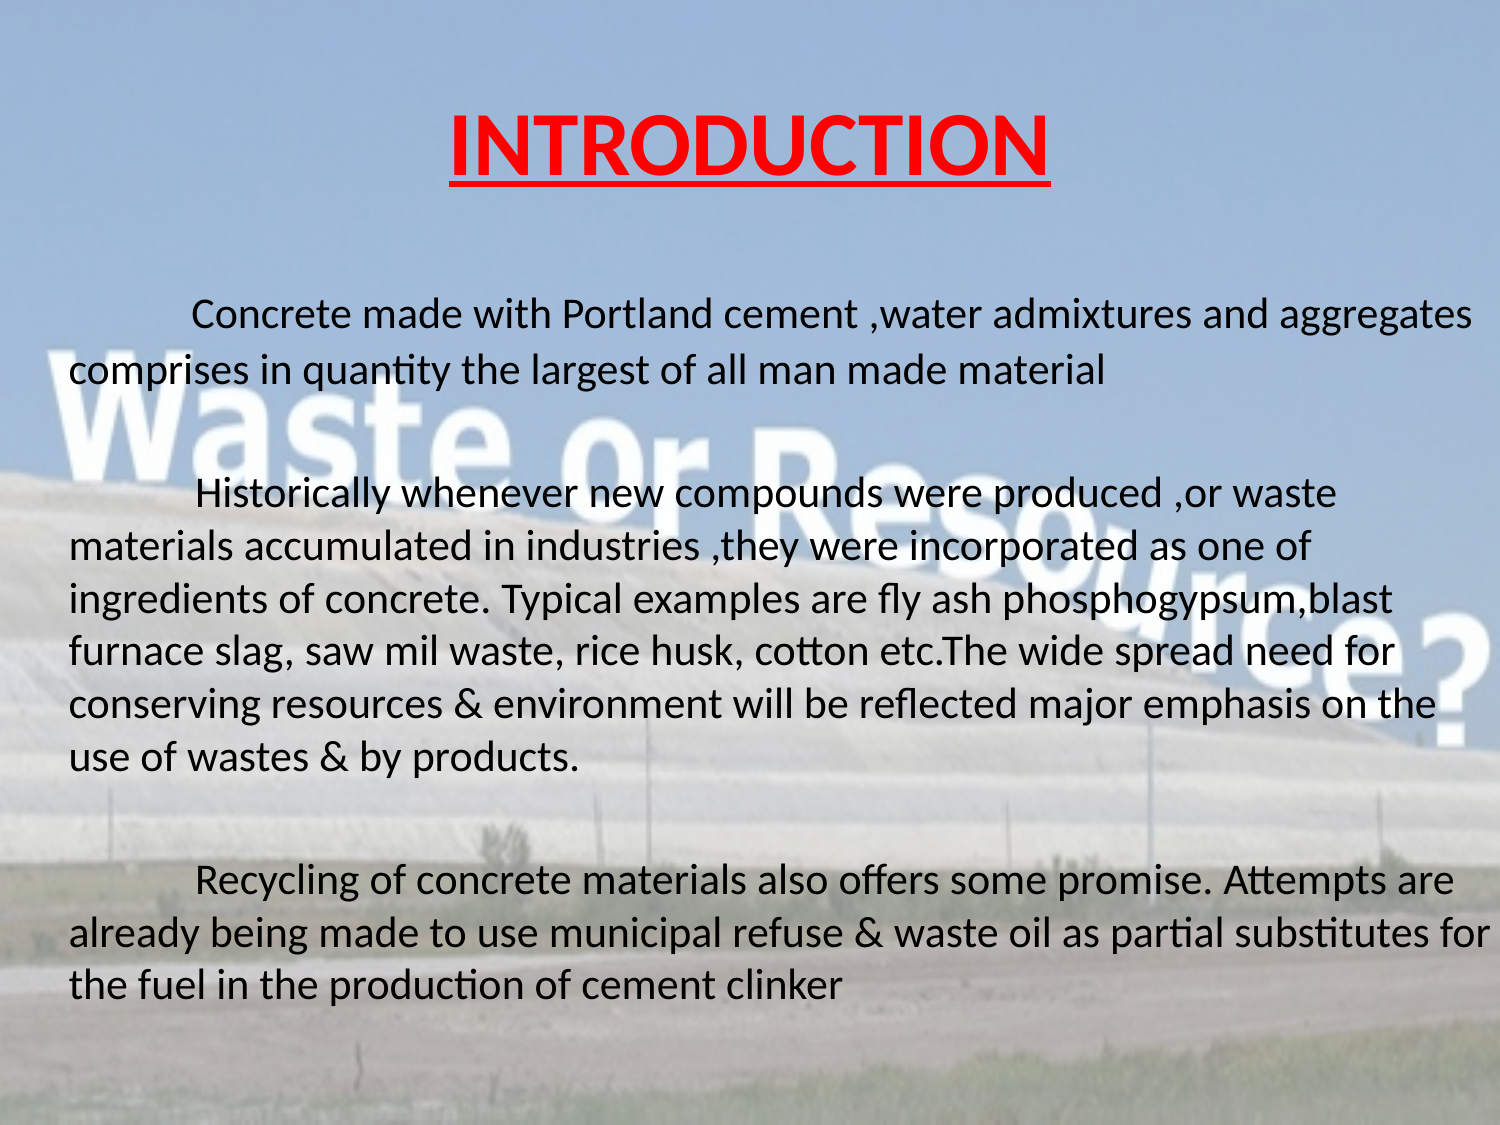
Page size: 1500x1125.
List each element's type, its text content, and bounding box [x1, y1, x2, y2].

list Concrete made with Portland cement ,water admixtures and aggregates comprises in quantity the largest of all man made material Historically whenever new compounds were produced ,or waste materials accumulated in industries ,they were incorporated as one of ingredients of concrete. Typical examples are fly ash phosphogypsum,blast furnace slag, saw mil waste, rice husk, cotton etc.The wide spread need for conserving resources & environment will be reflected major emphasis on the use of wastes & by products. Recycling of concrete materials also offers some promise. Attempts are already being made to use municipal refuse & waste oil as partial substitutes for the fuel in the production of cement clinker [0, 262, 1500, 1020]
title INTRODUCTION [75, 45, 1425, 233]
